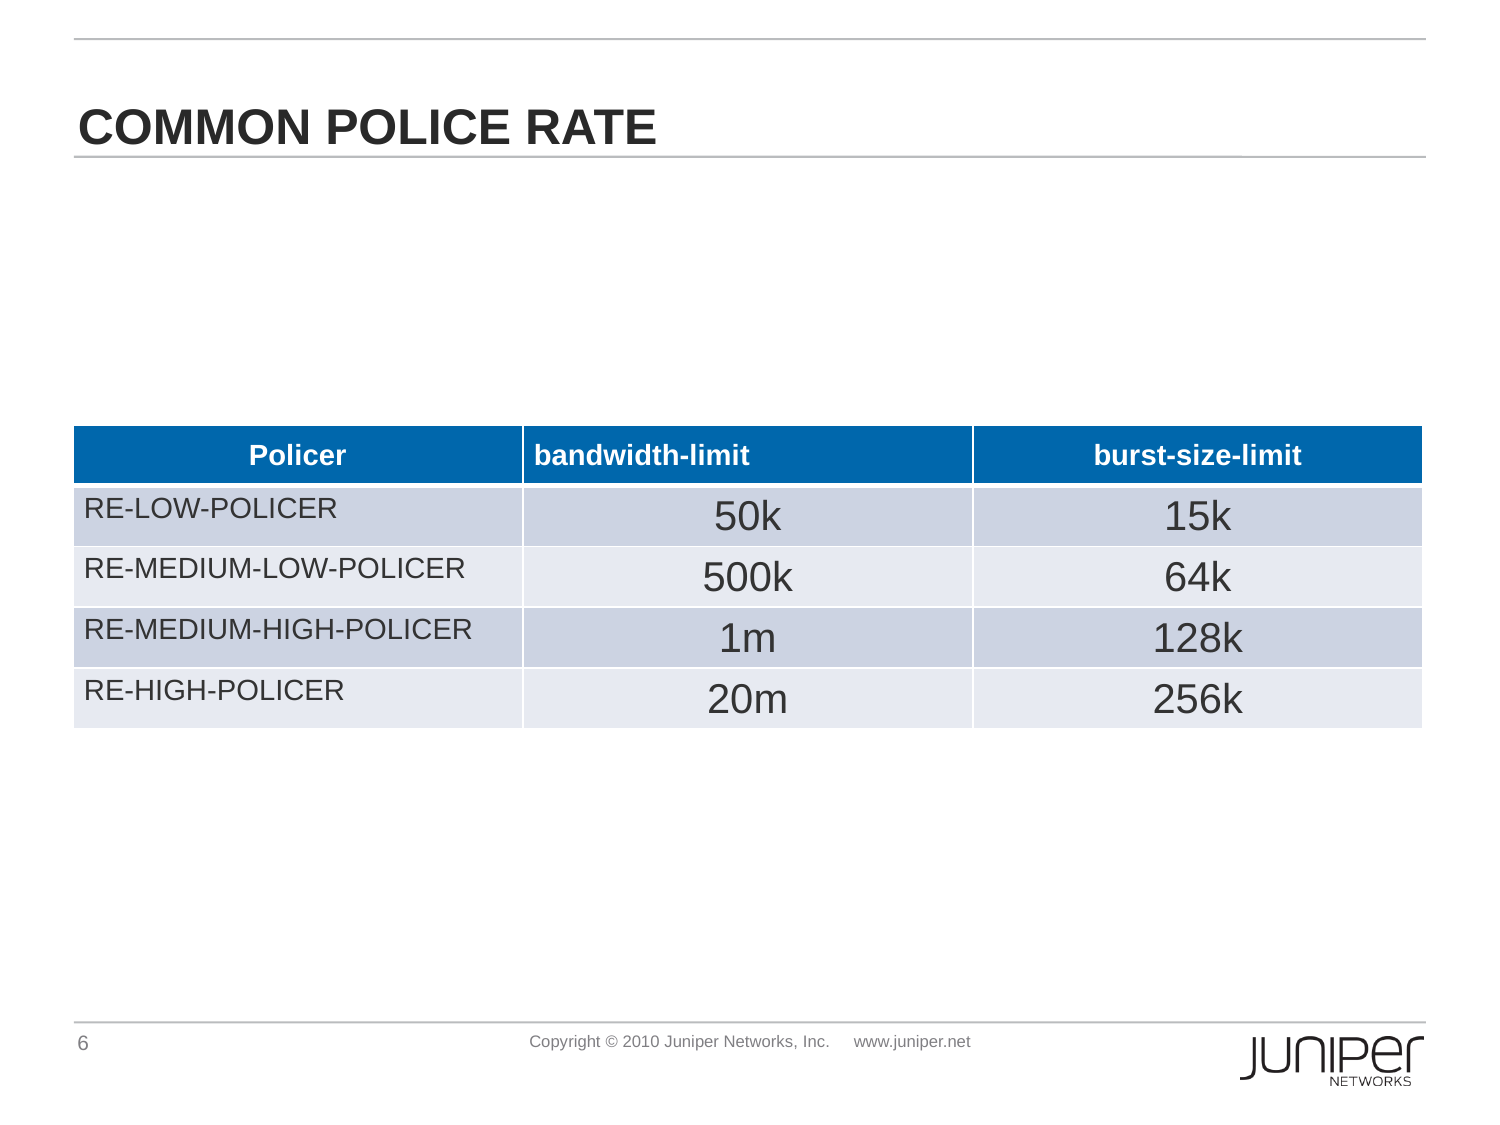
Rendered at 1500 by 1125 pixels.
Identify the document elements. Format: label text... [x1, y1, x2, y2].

picture [1240, 1036, 1424, 1086]
table_cell RE-MEDIUM-LOW-POLICER [74, 547, 522, 606]
table_cell RE-LOW-POLICER [74, 488, 522, 546]
table_cell 128k [974, 608, 1422, 667]
table_cell RE-MEDIUM-HIGH-POLICER [74, 608, 522, 667]
table_cell 15k [974, 488, 1422, 546]
table_header bandwidth-limit [524, 426, 972, 483]
table_cell 500k [524, 547, 972, 606]
table_cell 64k [974, 547, 1422, 606]
table_cell 1m [524, 608, 972, 667]
table_header burst-size-limit [974, 426, 1422, 483]
table_cell 256k [974, 669, 1422, 728]
title Common PoLice Rate [77, 41, 1427, 164]
table_header Policer [74, 426, 522, 483]
table_cell 20m [524, 669, 972, 728]
table_cell 50k [524, 488, 972, 546]
table_cell RE-HIGH-POLICER [74, 669, 522, 728]
